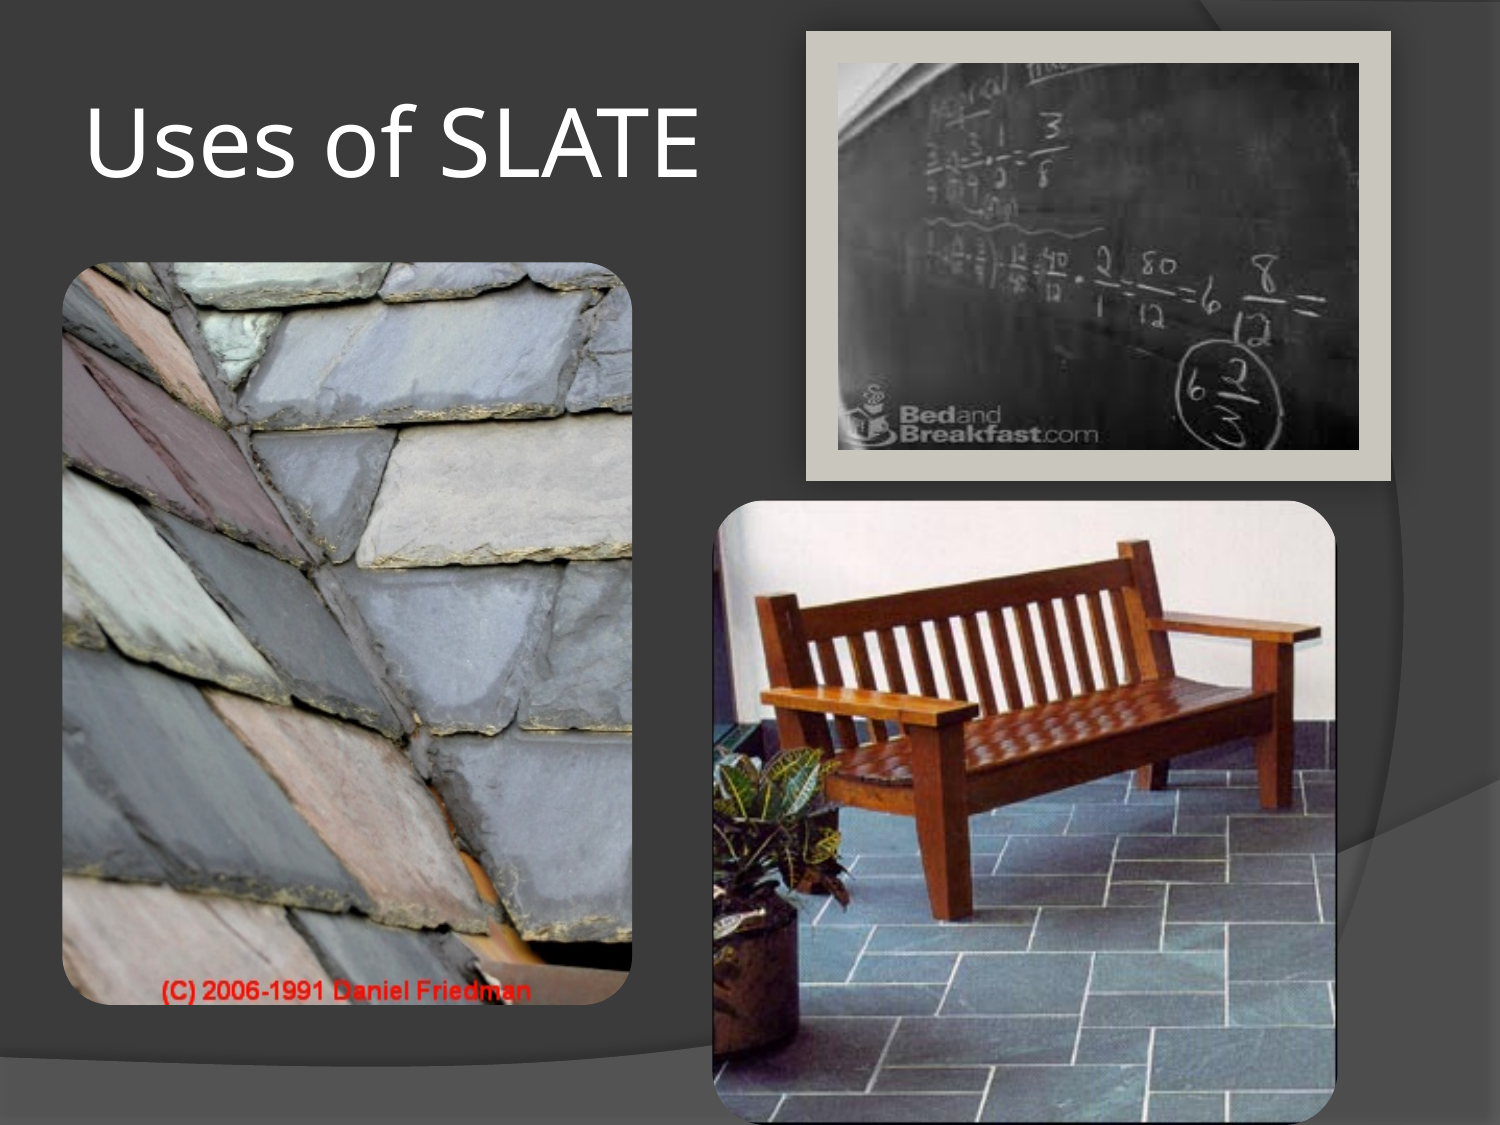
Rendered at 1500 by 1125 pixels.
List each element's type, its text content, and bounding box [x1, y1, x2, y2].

picture [712, 499, 1338, 1125]
picture [837, 62, 1360, 451]
title Uses of SLATE [75, 45, 780, 233]
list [62, 262, 633, 1006]
